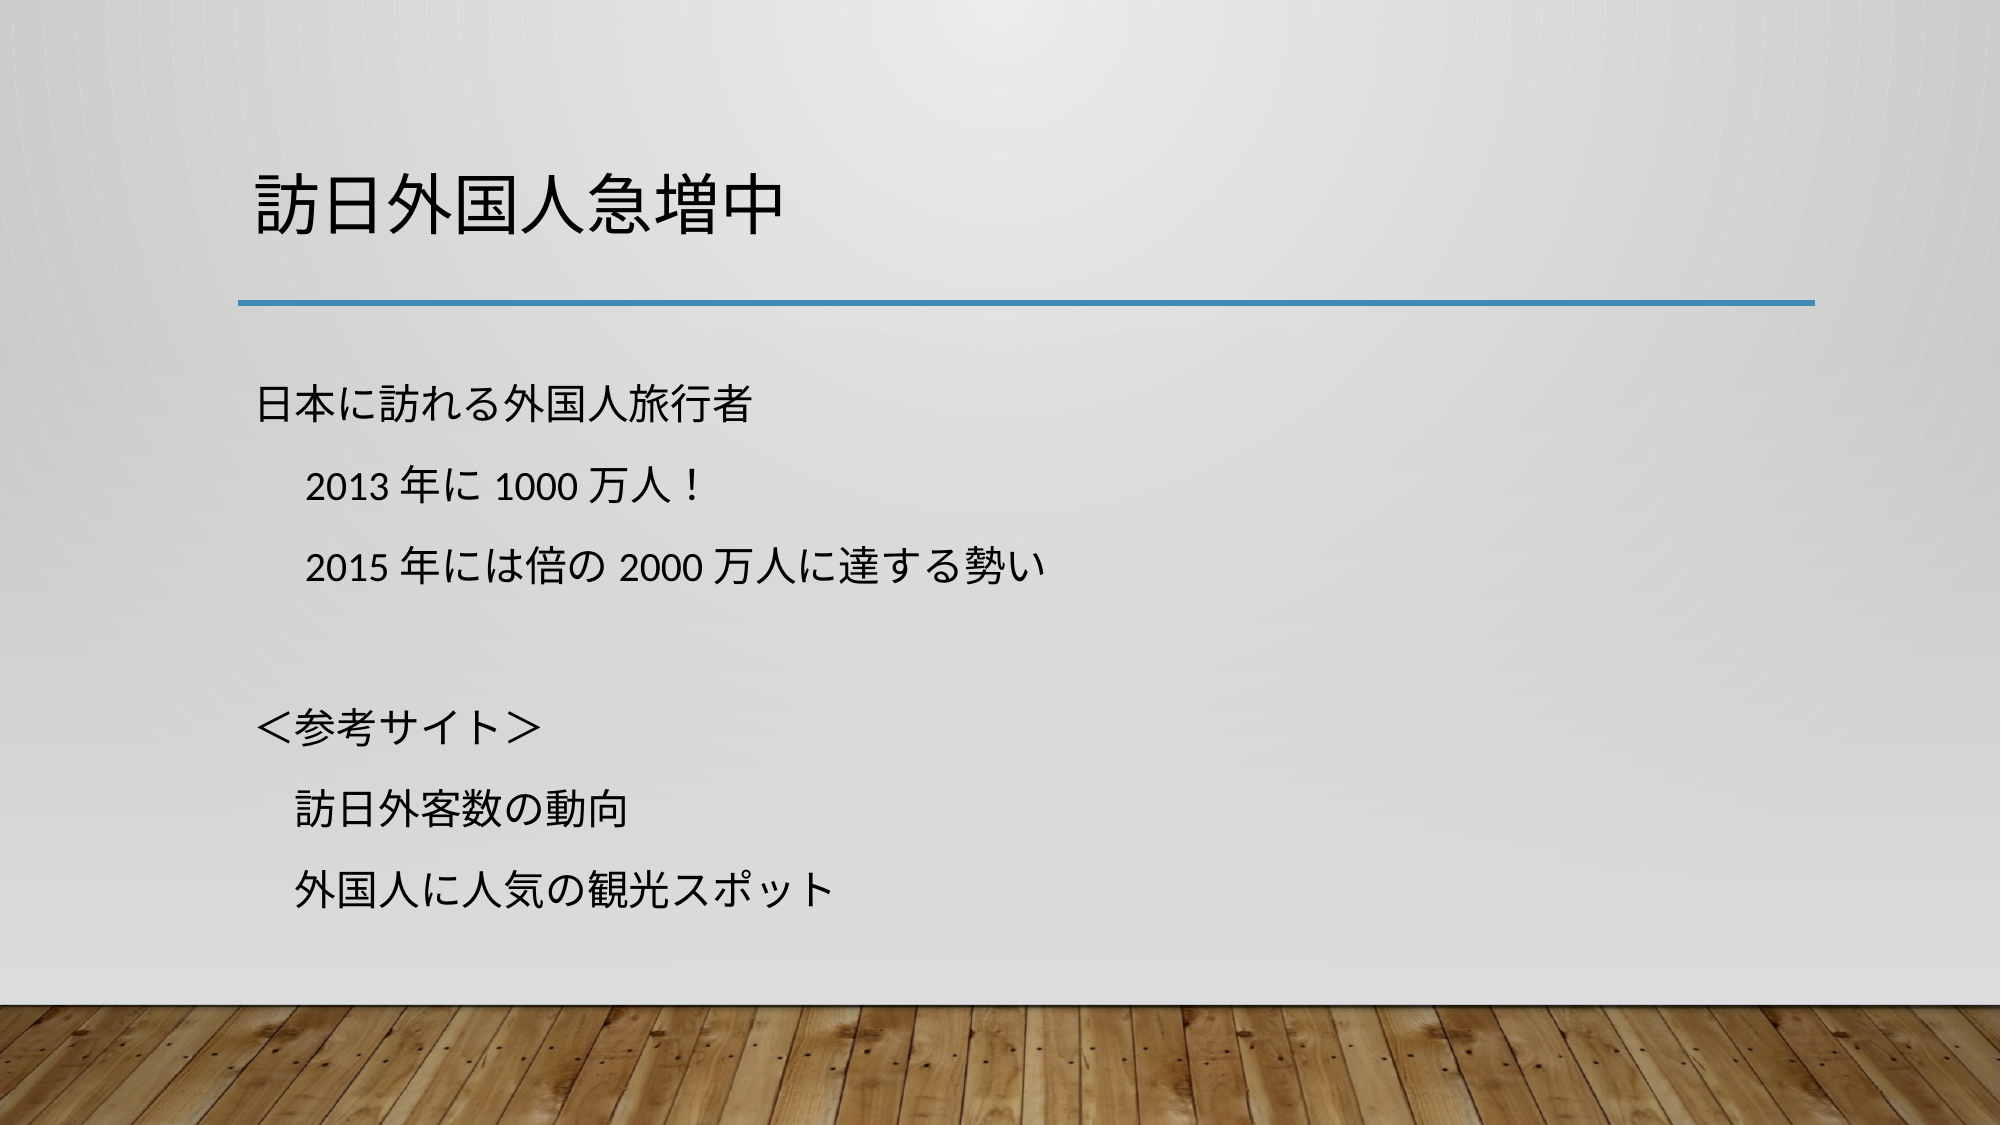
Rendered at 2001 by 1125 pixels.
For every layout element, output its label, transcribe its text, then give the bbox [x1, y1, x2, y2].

list 日本に訪れる外国人旅行者 2013年に1000万人！ 2015年には倍の2000万人に達する勢い ＜参考サイト＞ 訪日外客数の動向 外国人に人気の観光スポット [238, 360, 1731, 951]
title 訪日外国人急増中 [238, 164, 1814, 305]
picture [0, 1005, 2000, 1125]
